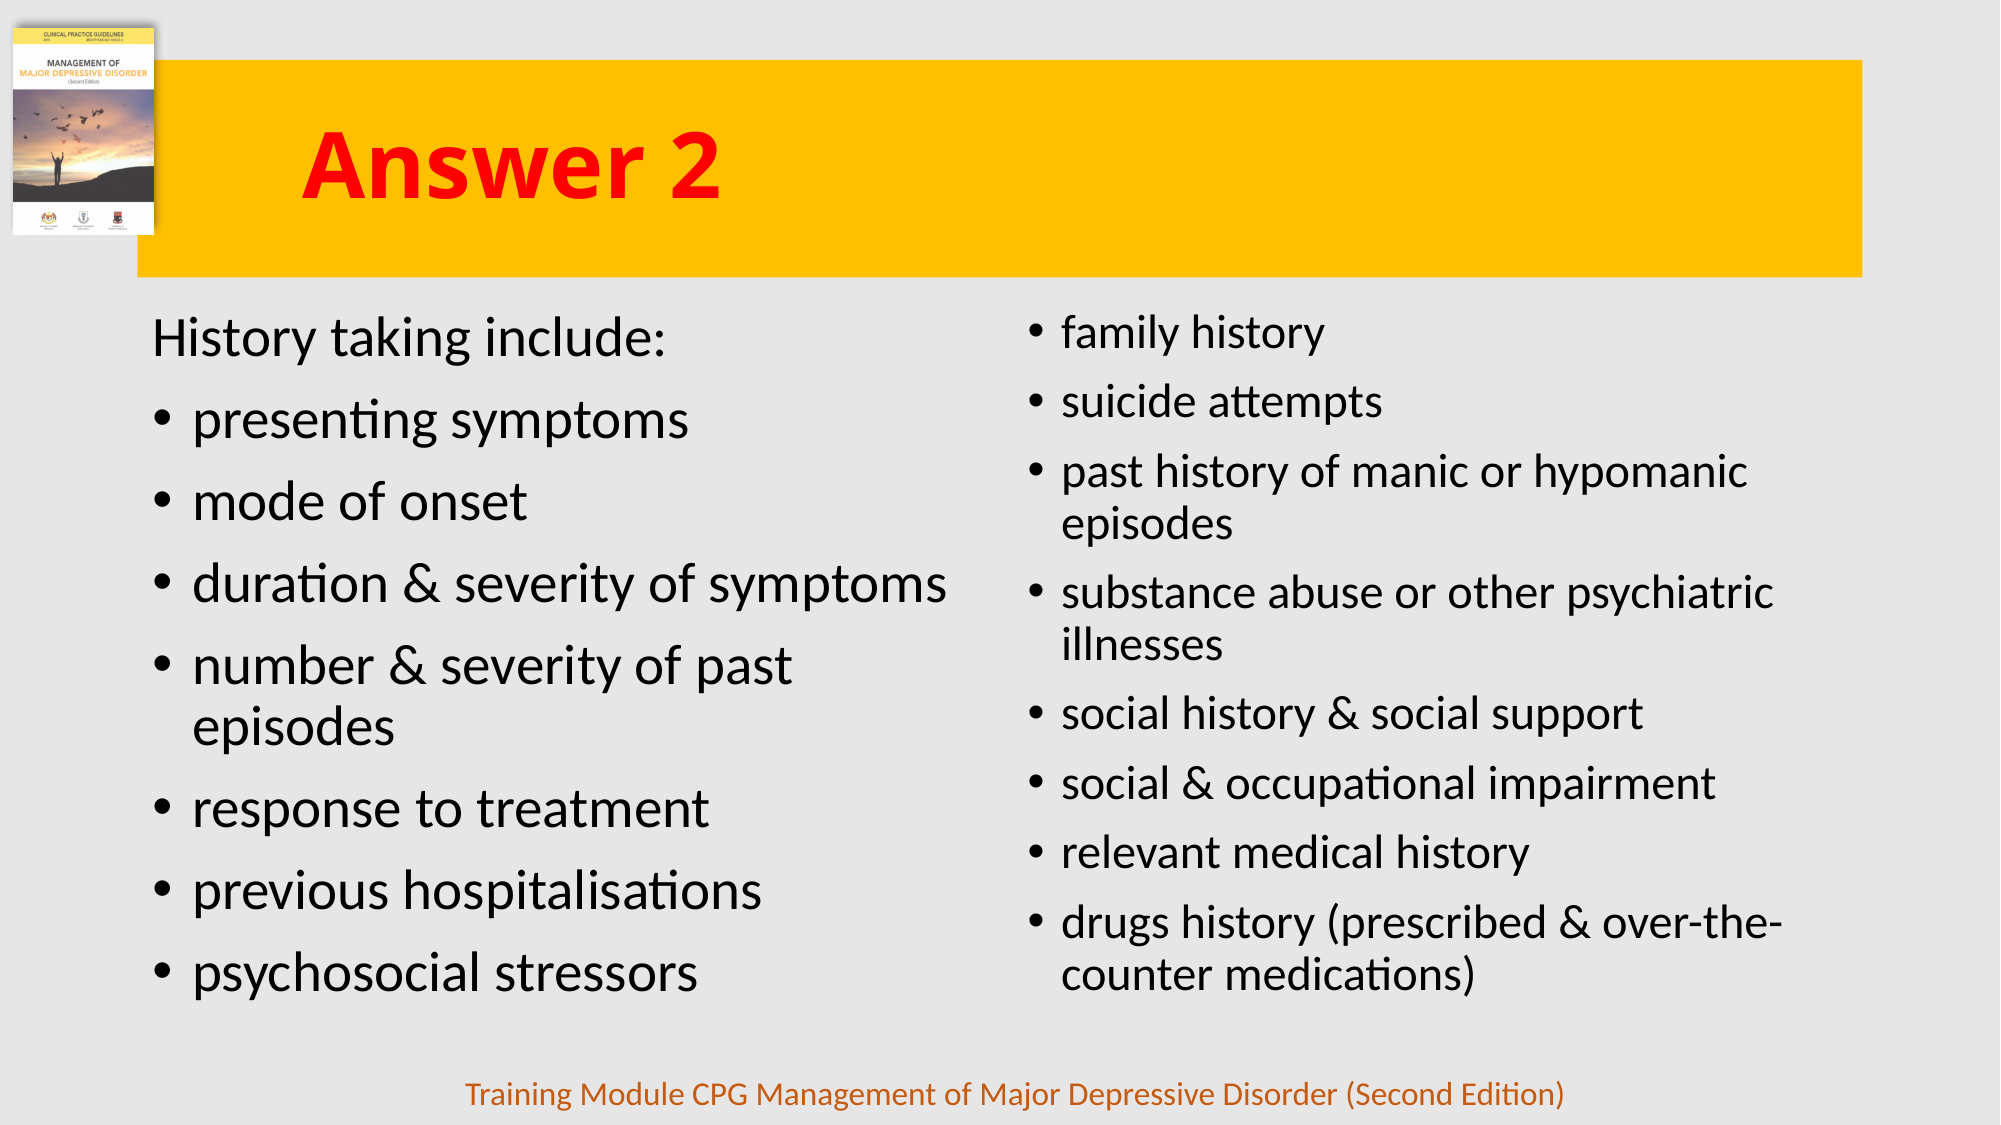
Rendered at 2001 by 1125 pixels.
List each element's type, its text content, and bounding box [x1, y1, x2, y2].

list family history suicide attempts past history of manic or hypomanic episodes substance abuse or other psychiatric illnesses social history & social support social & occupational impairment relevant medical history drugs history (prescribed & over-the-counter medications) [1012, 299, 1863, 1014]
list History taking include: presenting symptoms mode of onset duration & severity of symptoms number & severity of past episodes response to treatment previous hospitalisations psychosocial stressors [137, 299, 988, 1014]
picture [13, 28, 154, 235]
title Answer 2 [137, 59, 1863, 278]
text_box Training Module CPG Management of Major Depressive Disorder (Second Edition) [450, 1065, 1832, 1120]
